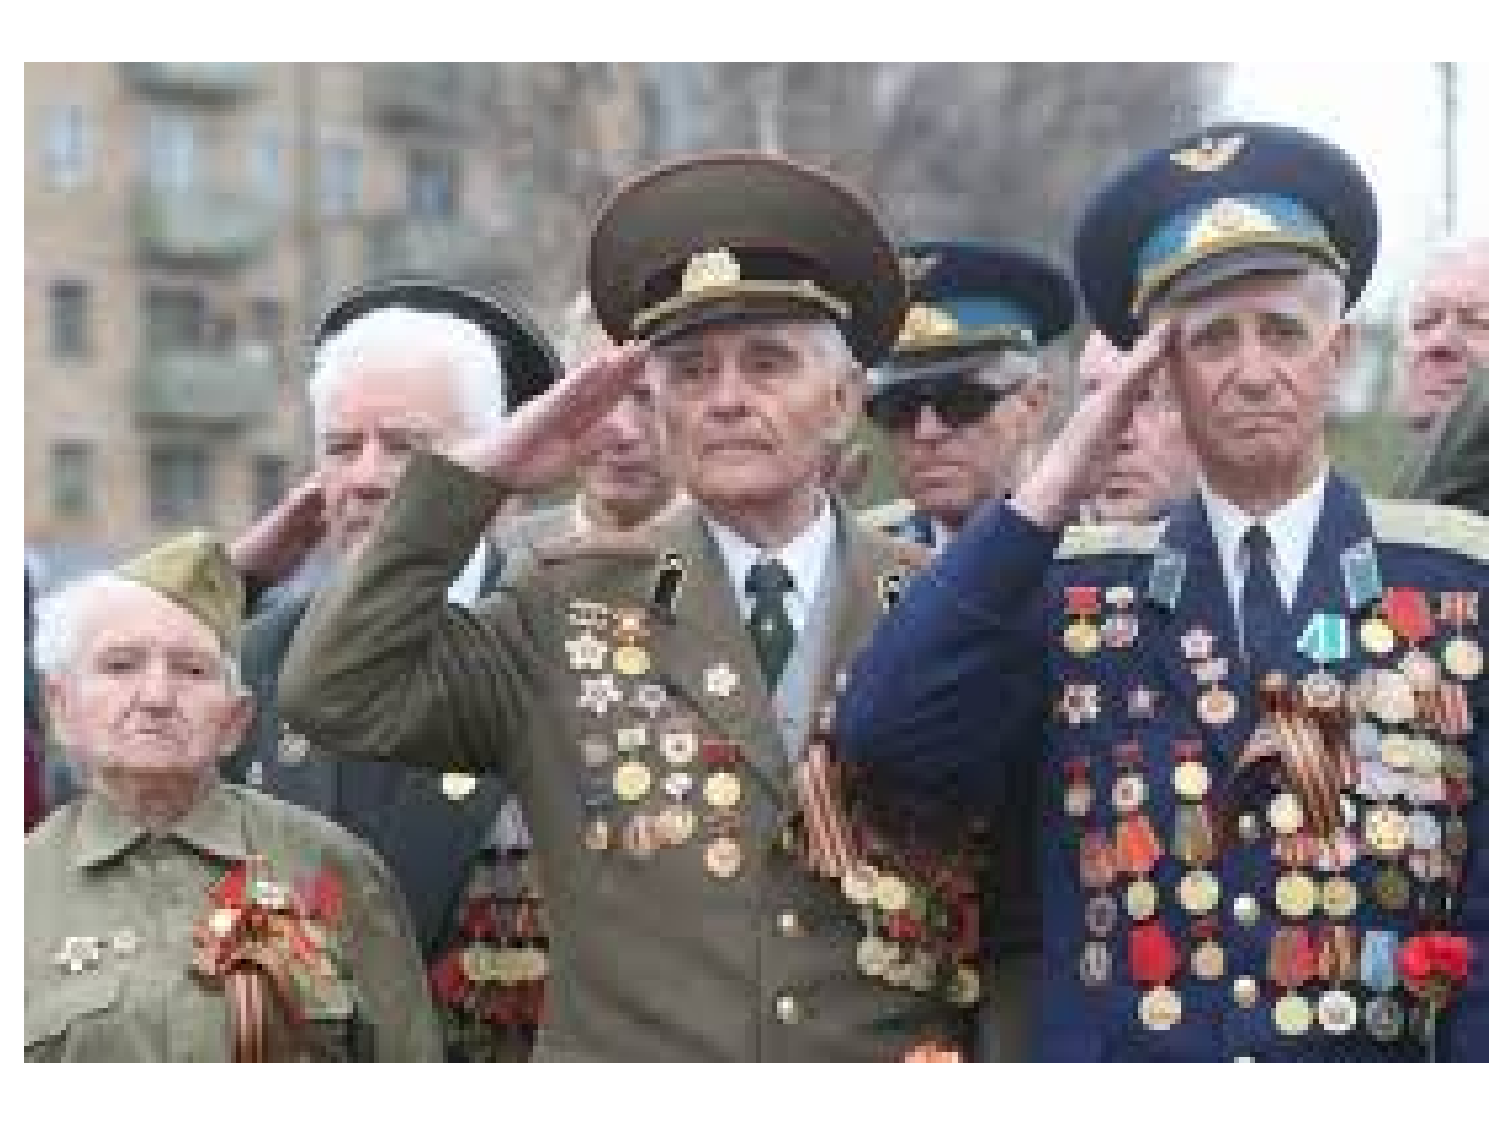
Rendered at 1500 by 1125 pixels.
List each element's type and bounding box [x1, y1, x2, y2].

picture [24, 62, 1489, 1063]
